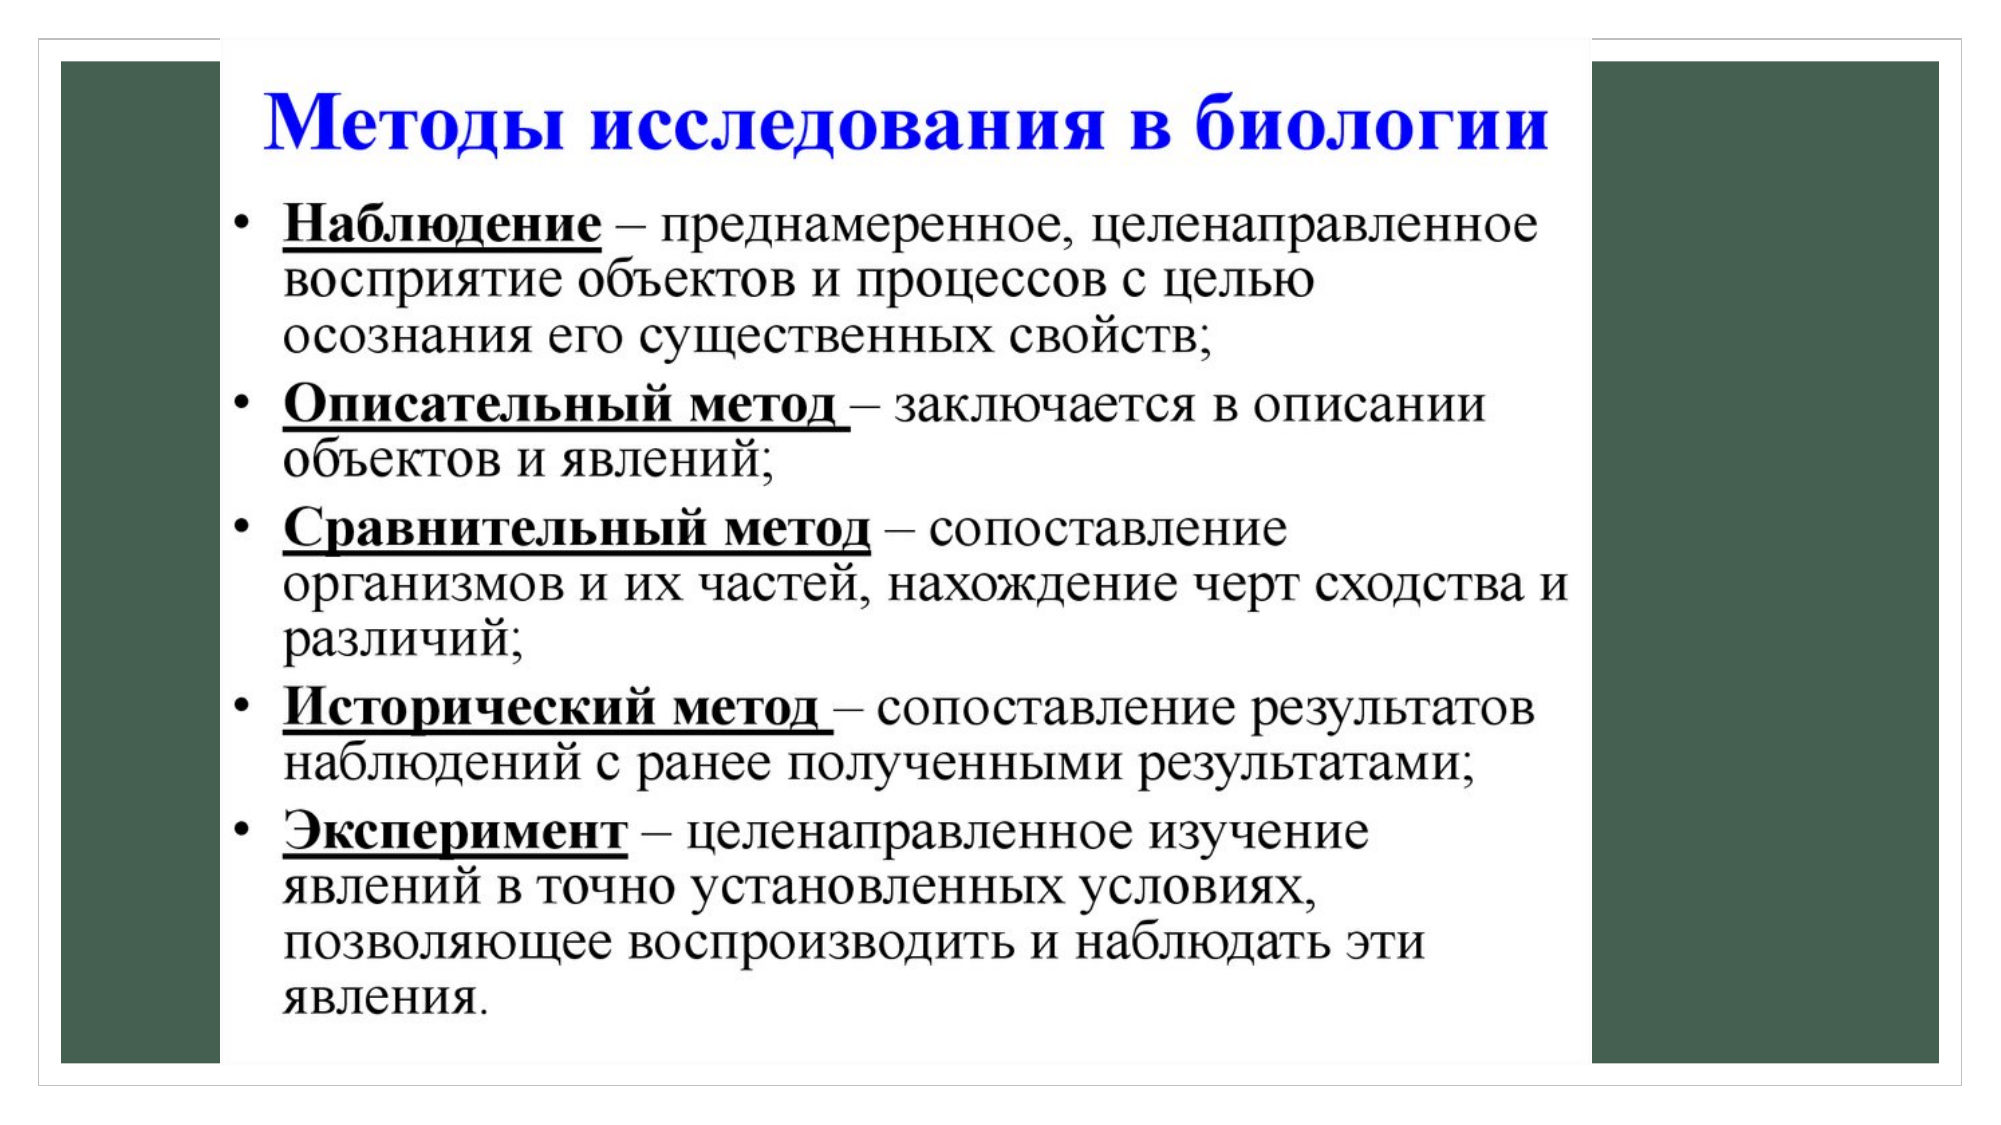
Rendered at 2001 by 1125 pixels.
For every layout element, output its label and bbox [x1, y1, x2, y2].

list [220, 37, 1592, 1065]
